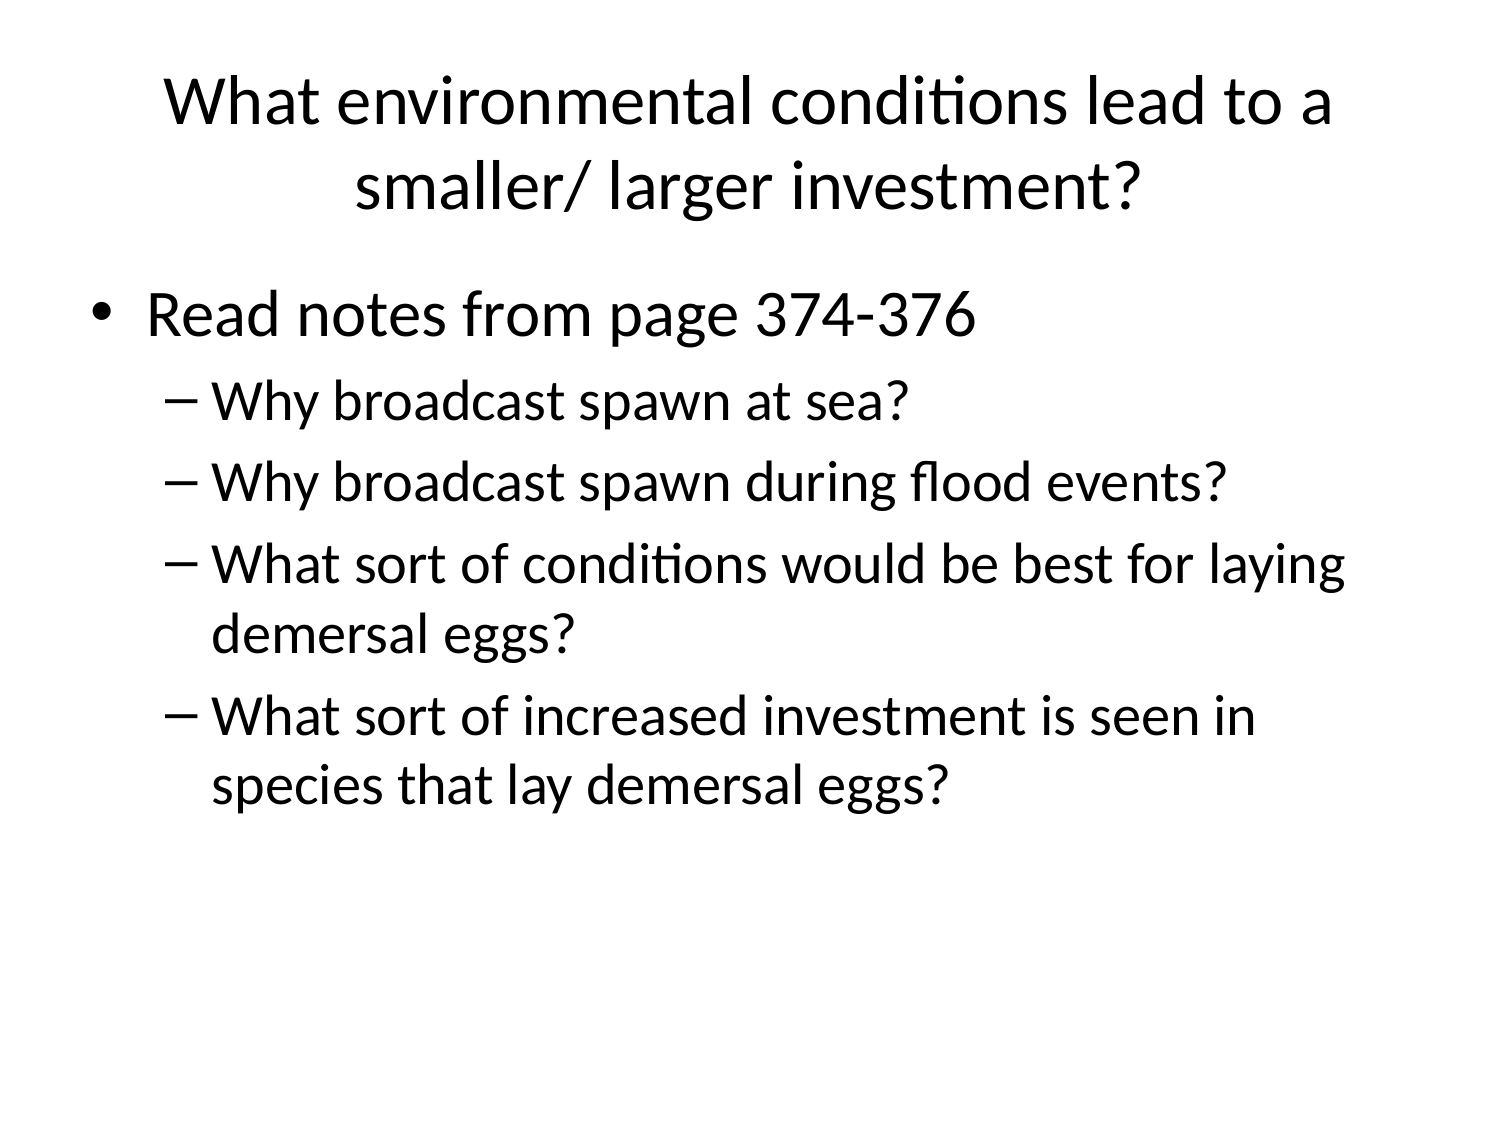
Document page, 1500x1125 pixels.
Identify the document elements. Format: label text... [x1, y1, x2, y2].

title What environmental conditions lead to a smaller/ larger investment? [75, 45, 1425, 233]
list Read notes from page 374-376 Why broadcast spawn at sea? Why broadcast spawn during flood events? What sort of conditions would be best for laying demersal eggs? What sort of increased investment is seen in species that lay demersal eggs? [75, 262, 1425, 1005]
